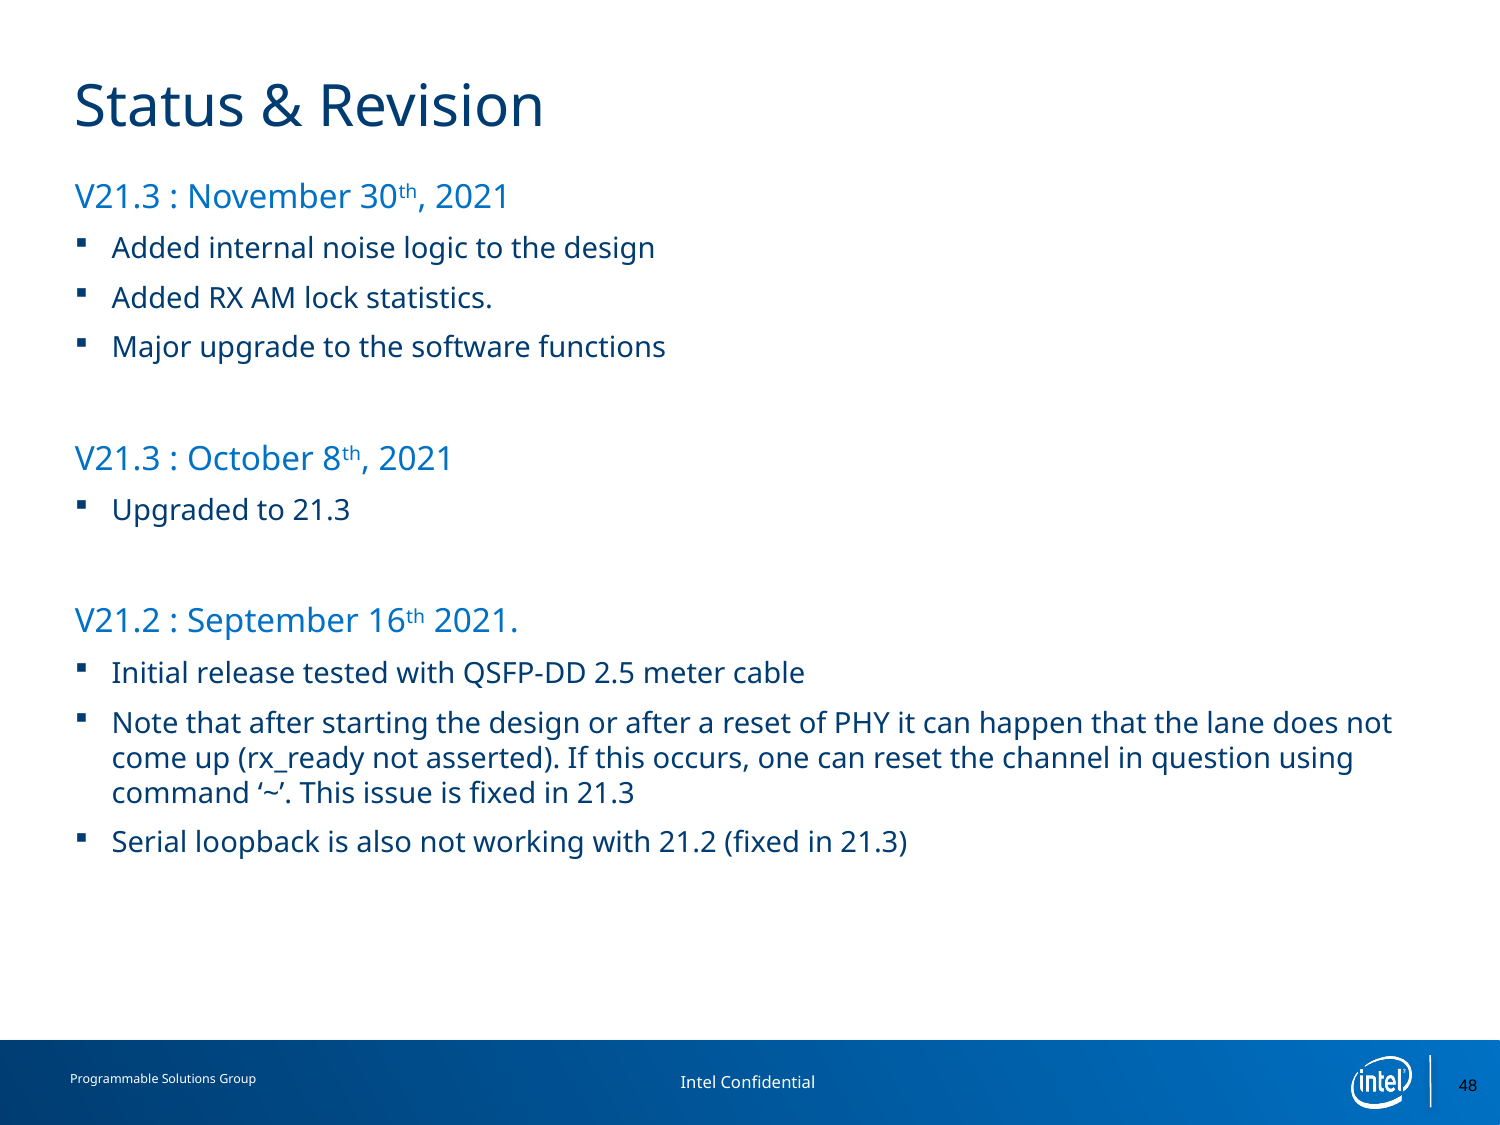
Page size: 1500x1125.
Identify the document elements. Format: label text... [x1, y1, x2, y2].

slide_number 48 [1127, 1055, 1478, 1116]
title Status & Revision [74, 67, 1425, 174]
list V21.3 : November 30th, 2021 Added internal noise logic to the design Added RX AM lock statistics. Major upgrade to the software functions V21.3 : October 8th, 2021 Upgraded to 21.3 V21.2 : September 16th 2021. Initial release tested with QSFP-DD 2.5 meter cable Note that after starting the design or after a reset of PHY it can happen that the lane does not come up (rx_ready not asserted). If this occurs, one can reset the channel in question using command ‘~’. This issue is fixed in 21.3 Serial loopback is also not working with 21.2 (fixed in 21.3) [74, 174, 1425, 1013]
